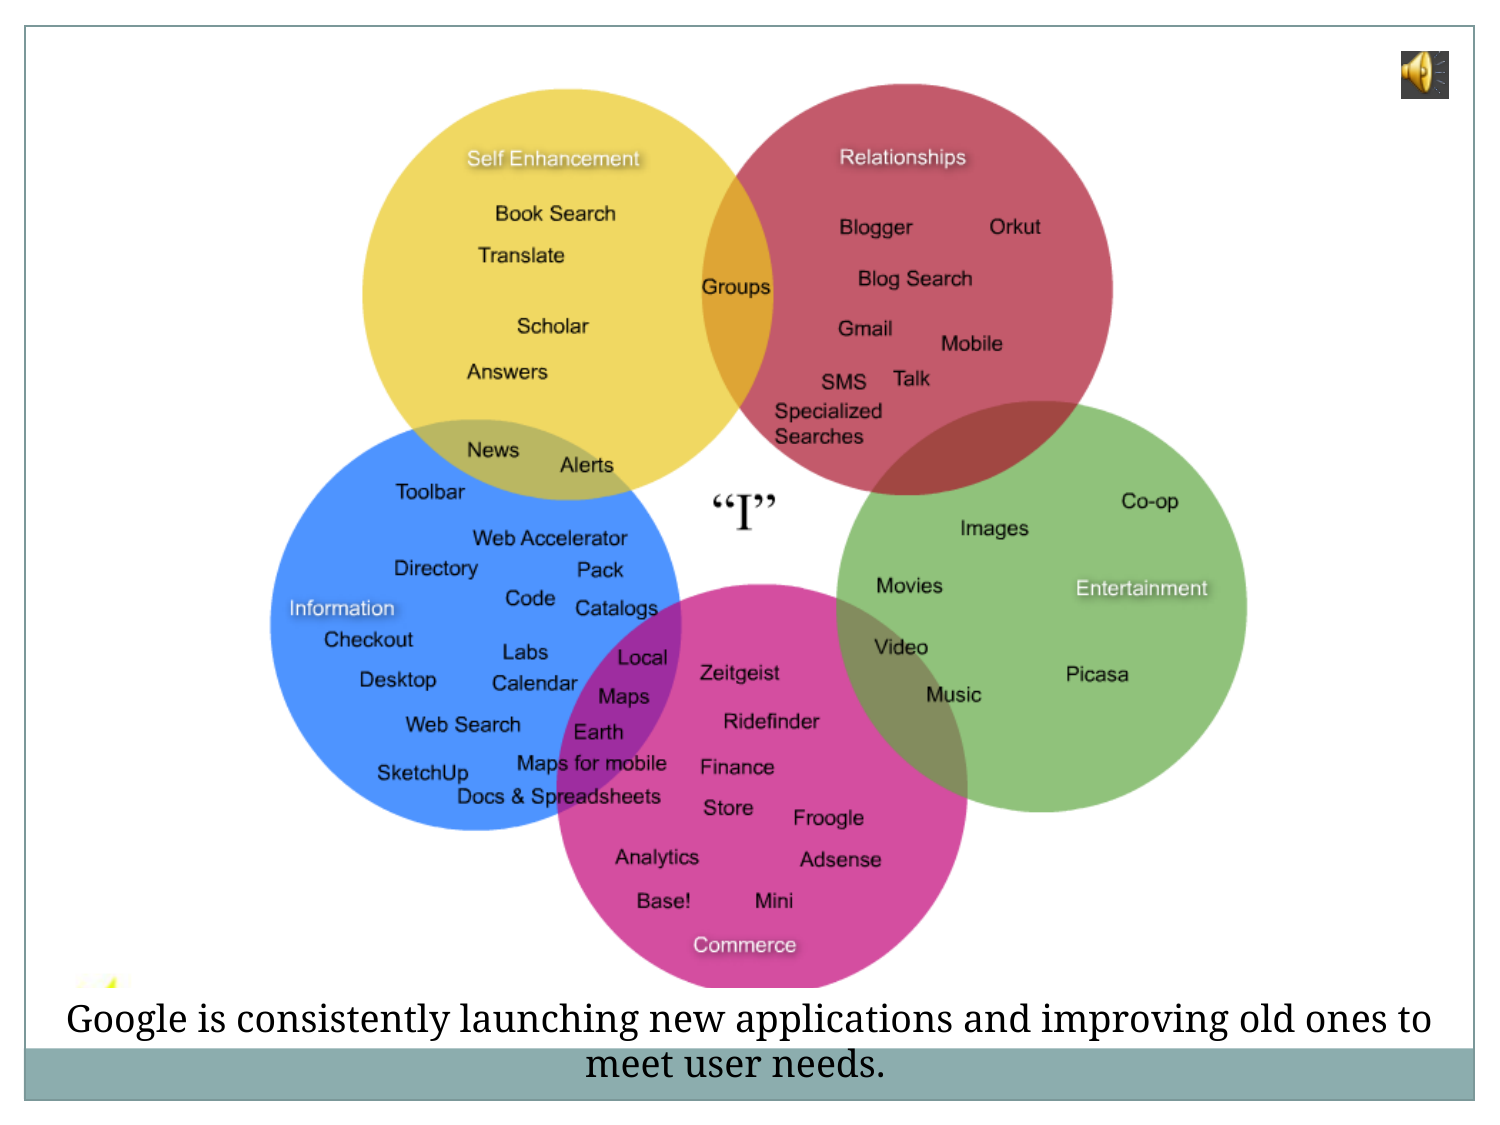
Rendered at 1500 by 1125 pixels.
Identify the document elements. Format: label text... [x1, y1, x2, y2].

picture [1399, 49, 1451, 101]
text_box Google is consistently launching new applications and improving old ones to meet user needs. [50, 987, 1450, 1093]
picture [74, 49, 1391, 988]
